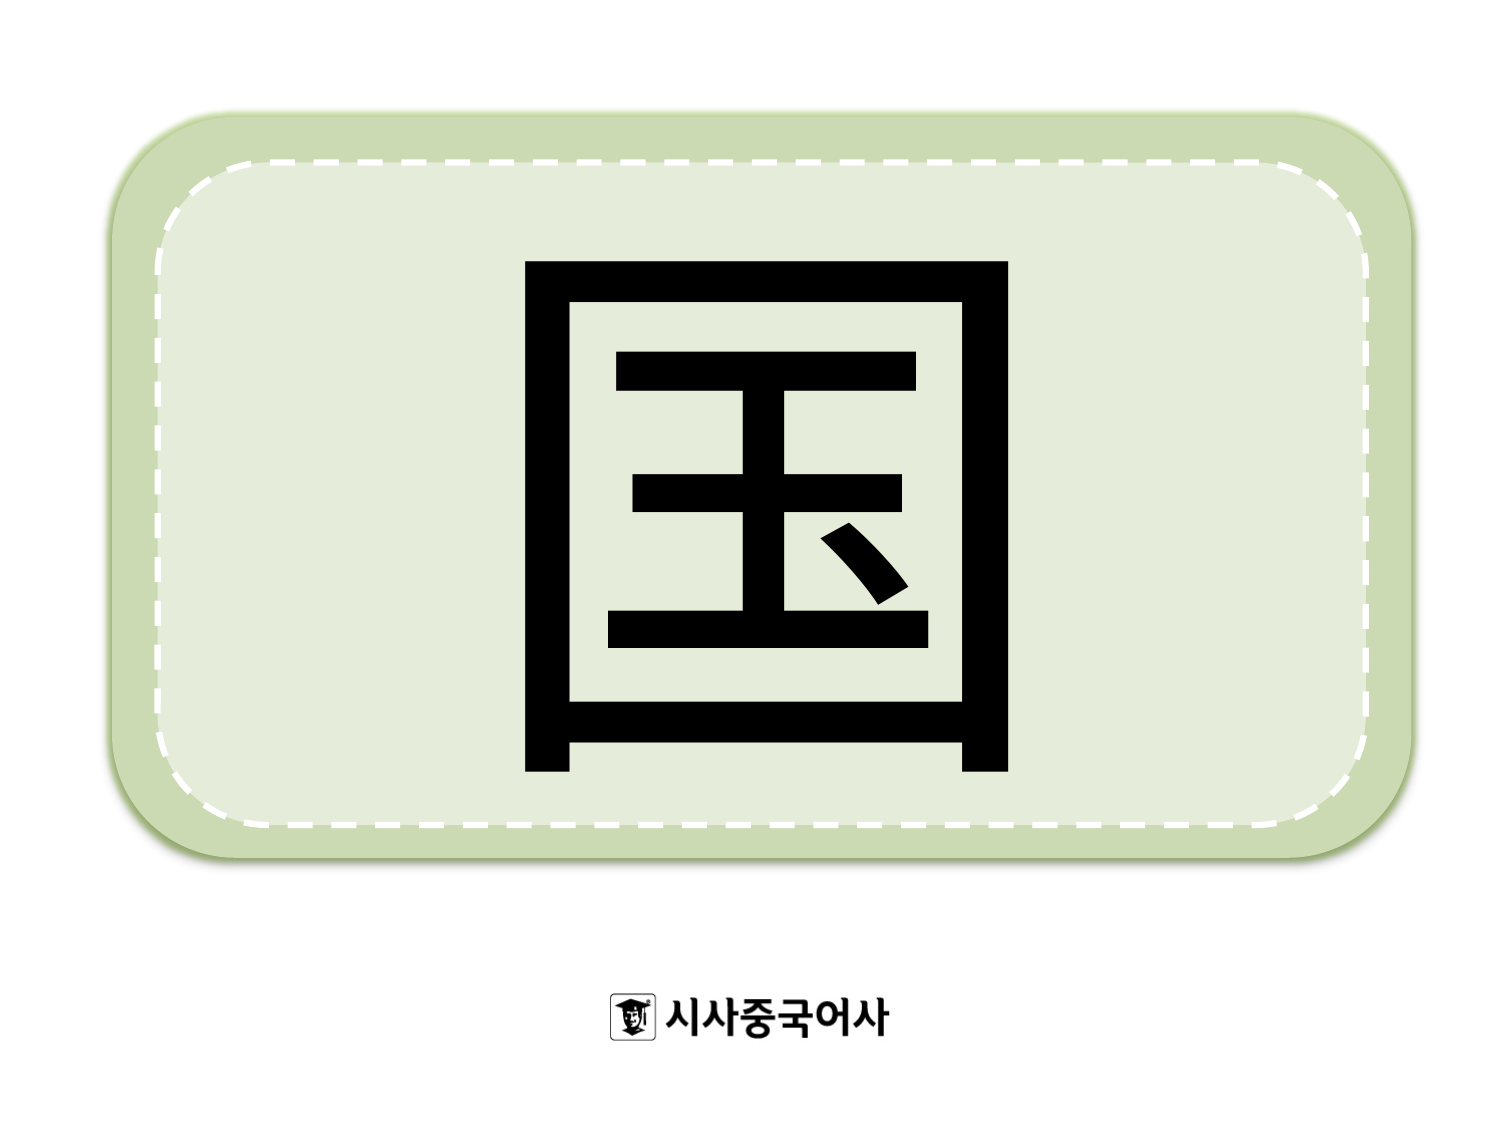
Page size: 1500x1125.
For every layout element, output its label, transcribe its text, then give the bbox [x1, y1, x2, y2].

picture [602, 987, 898, 1047]
text_box 国 [162, 160, 1371, 824]
